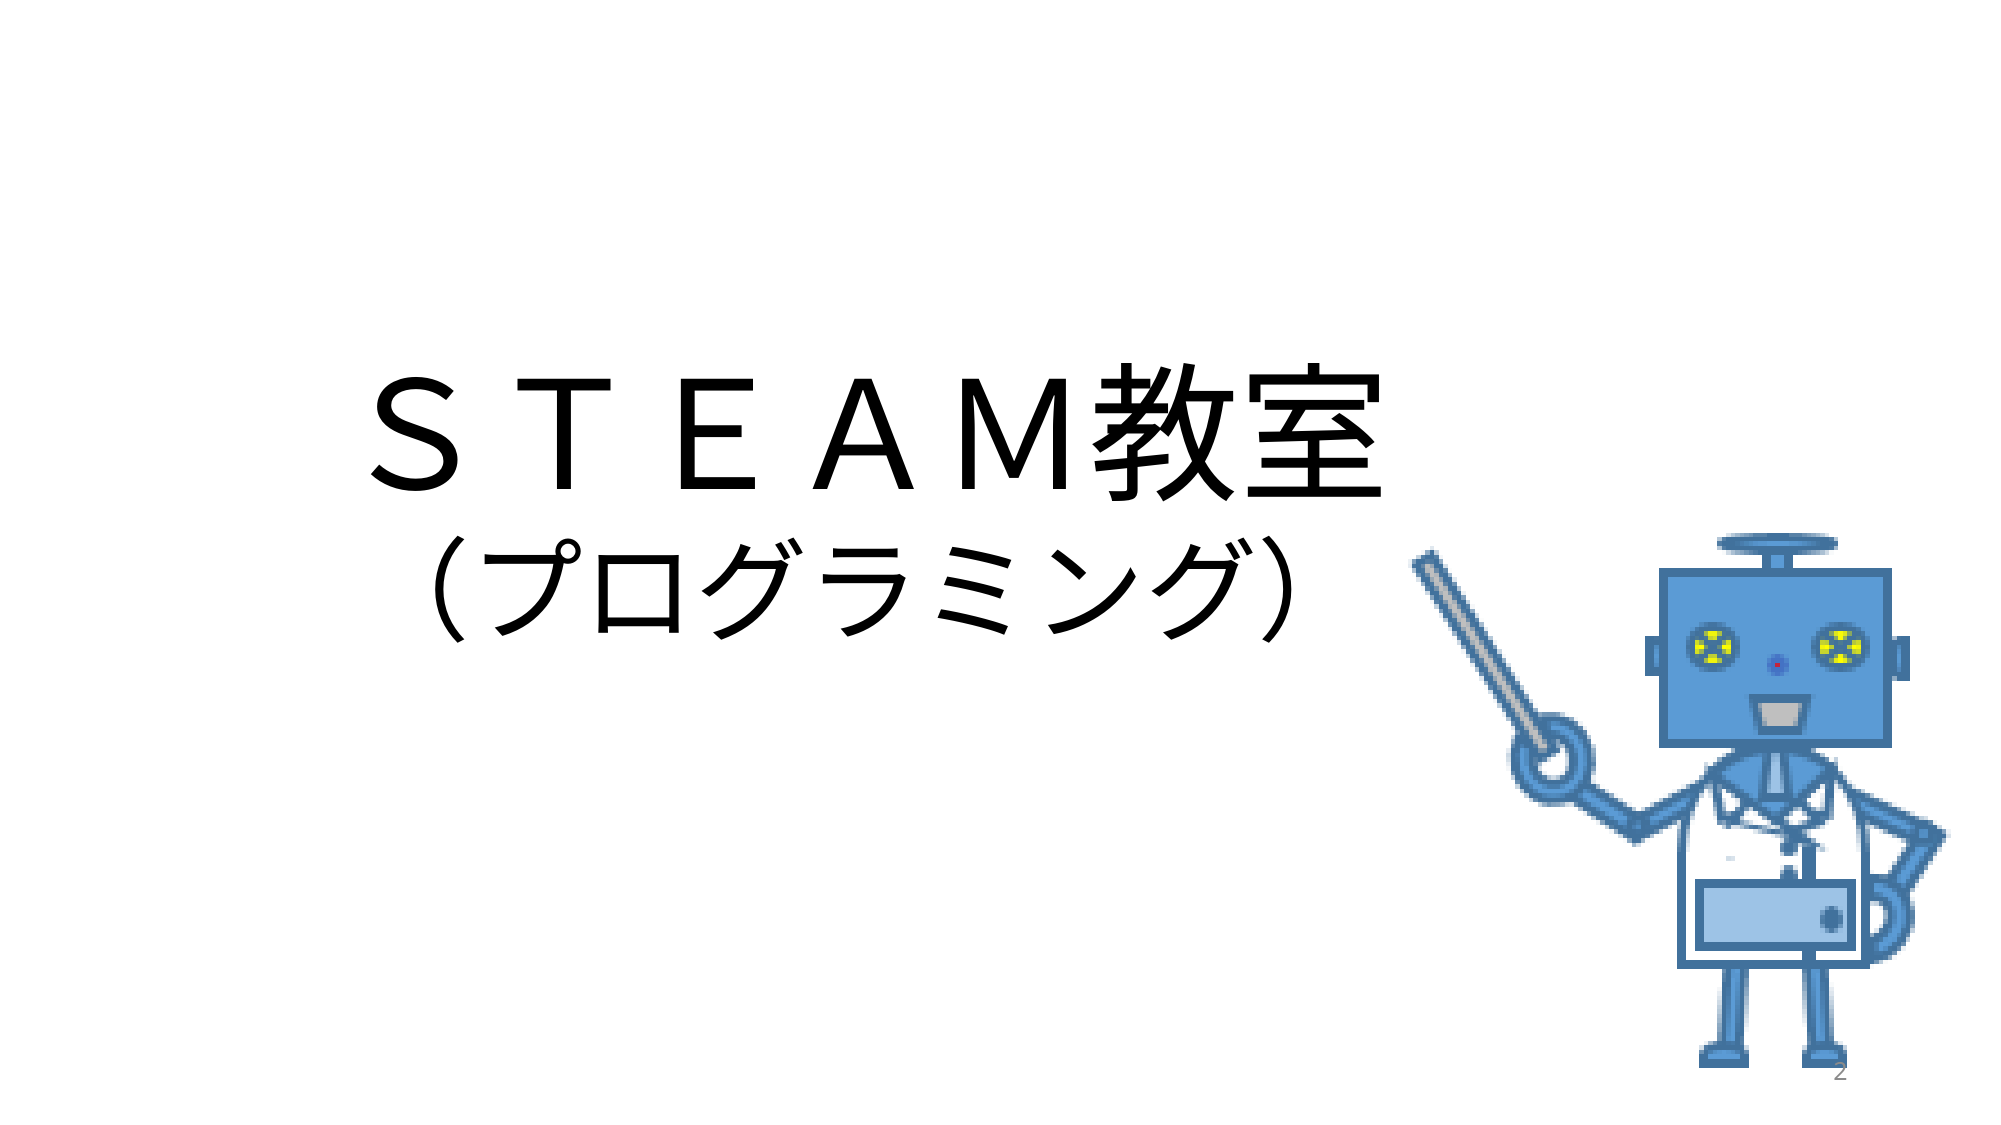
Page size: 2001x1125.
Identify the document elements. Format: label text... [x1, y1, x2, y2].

slide_number 2 [1412, 1068, 1863, 1103]
text_box ＳＴＥＡＭ教室 （プログラミング） [217, 332, 1512, 663]
picture [1408, 533, 1951, 1068]
